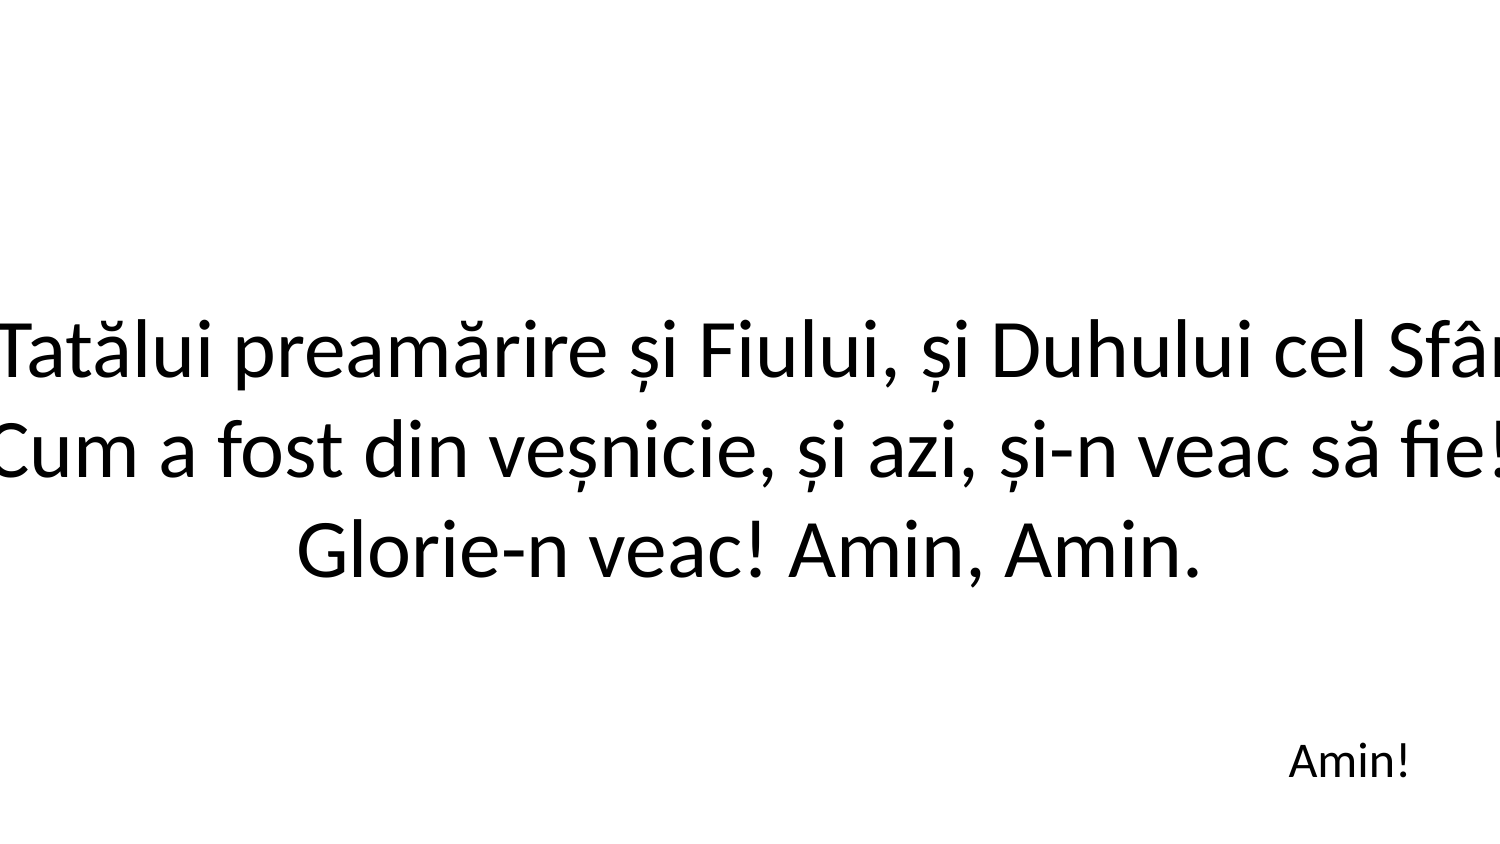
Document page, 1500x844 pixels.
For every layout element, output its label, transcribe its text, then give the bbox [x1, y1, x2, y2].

text_box 1. Tatălui preamărire și Fiului, și Duhului cel Sfânt! Cum a fost din veșnicie, și azi, și-n veac să fie! Glorie-n veac! Amin, Amin. [0, 242, 1500, 602]
text_box Amin! [1273, 674, 1427, 795]
